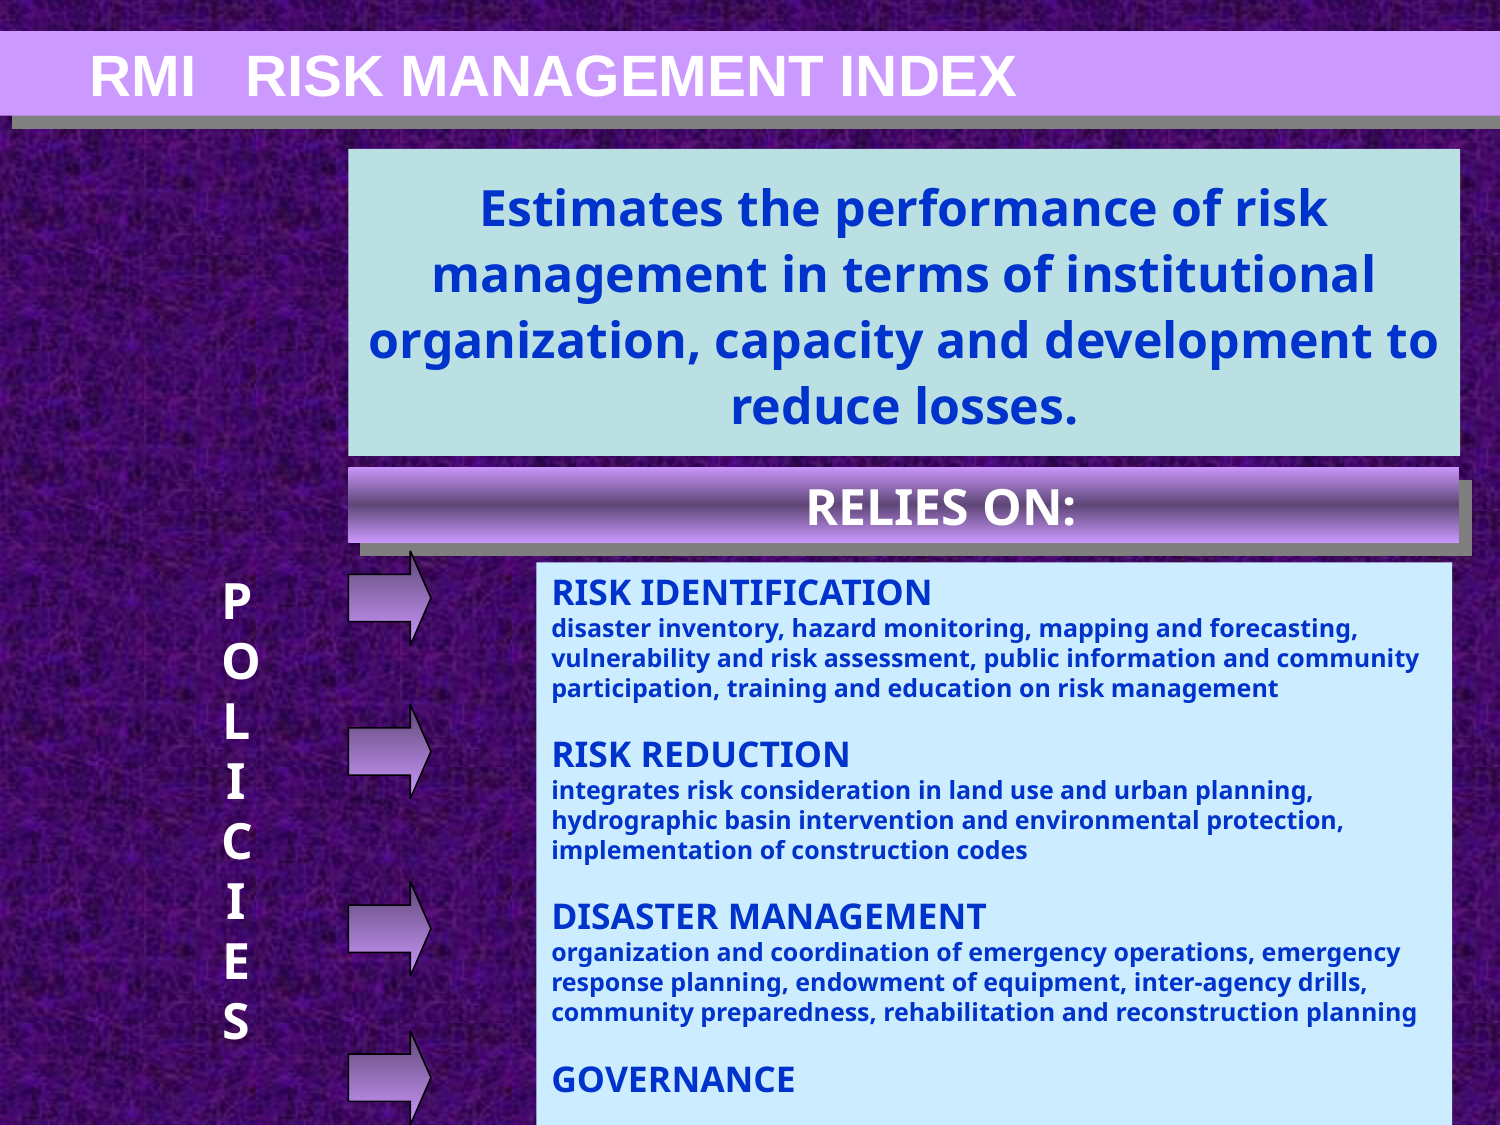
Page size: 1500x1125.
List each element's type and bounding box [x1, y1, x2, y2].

text_box [0, 30, 1500, 1125]
picture [0, 0, 1500, 30]
